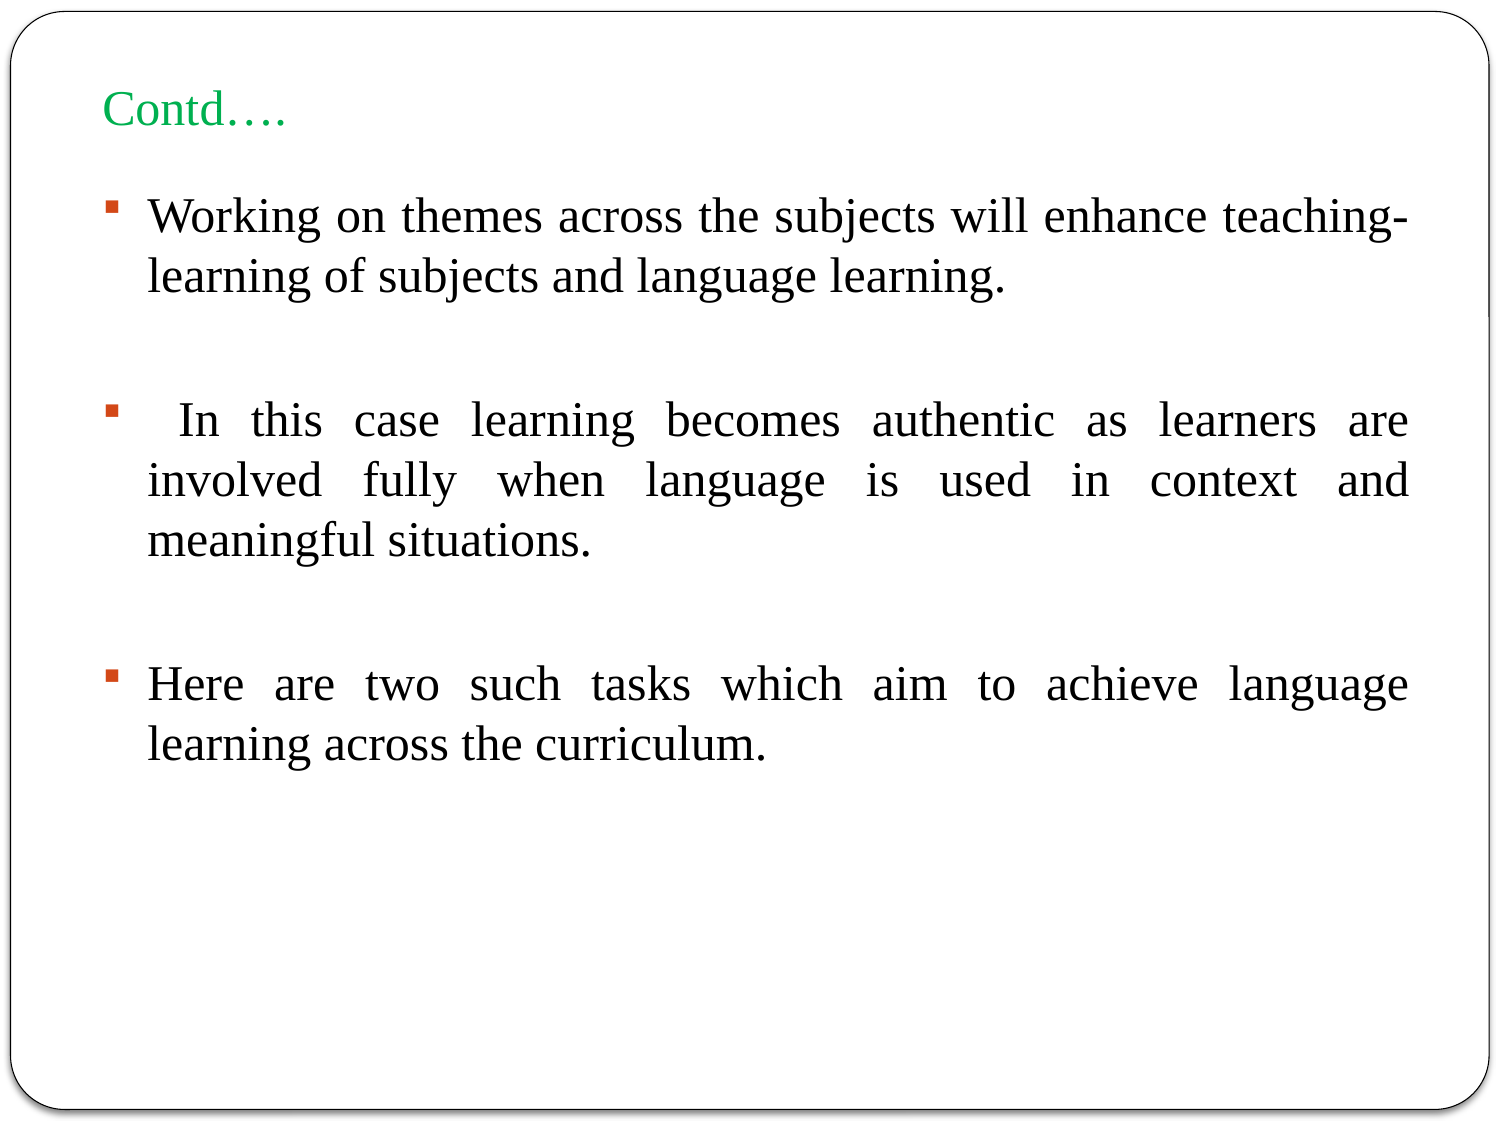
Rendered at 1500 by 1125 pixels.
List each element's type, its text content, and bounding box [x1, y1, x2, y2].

list Working on themes across the subjects will enhance teaching-learning of subjects and language learning. In this case learning becomes authentic as learners are involved fully when language is used in context and meaningful situations. Here are two such tasks which aim to achieve language learning across the curriculum. [87, 174, 1425, 988]
title Contd…. [87, 45, 1425, 150]
